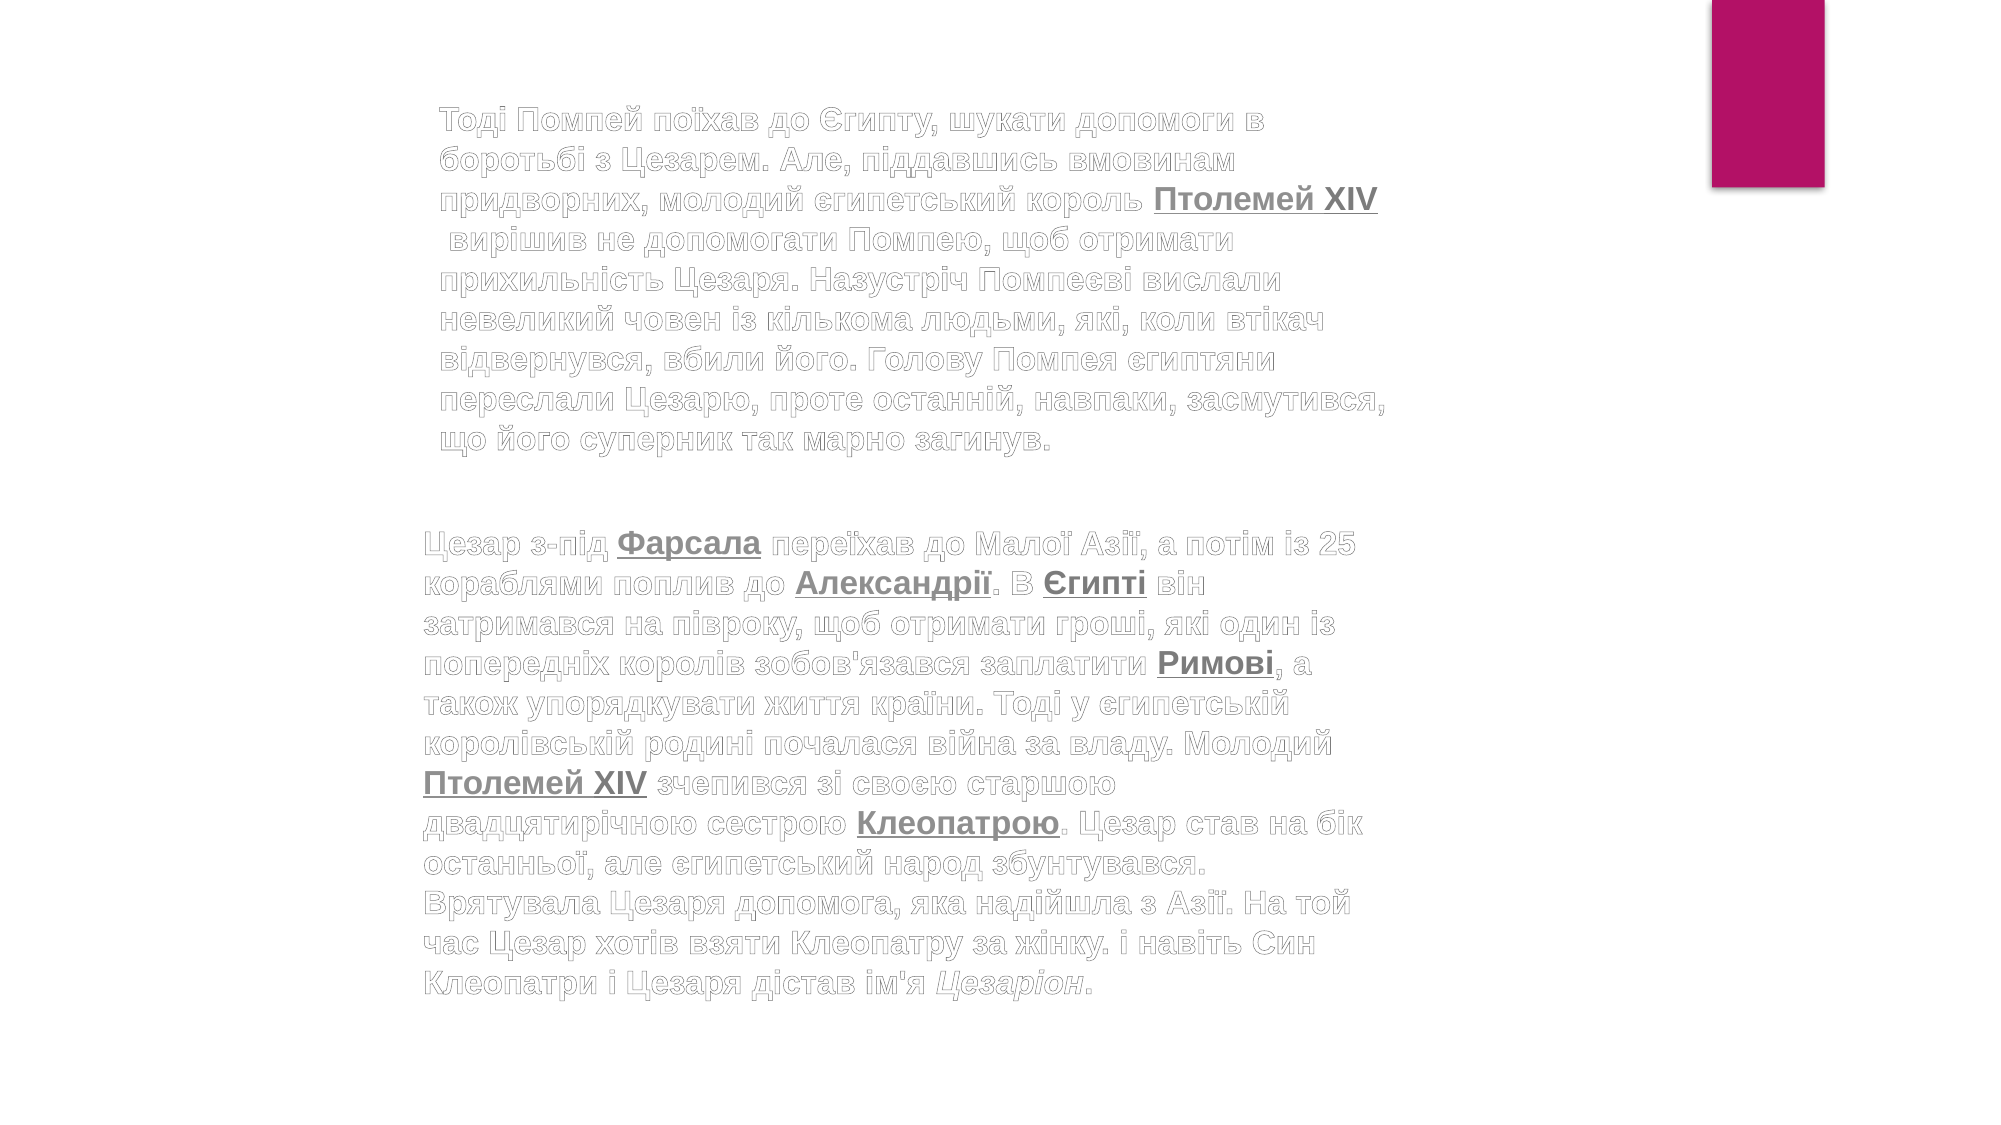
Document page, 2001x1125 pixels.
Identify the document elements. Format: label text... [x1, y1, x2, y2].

text_box Тоді Помпей поїхав до Єгипту, шукати допомоги в боротьбі з Цезарем. Але, піддавшись вмовинам придворних, молодий єгипетський король Птолемей XIV вирішив не допомогати Помпею, щоб отримати прихильність Цезаря. Назустріч Помпеєві вислали невеликий човен із кількома людьми, які, коли втікач відвернувся, вбили його. Голову Помпея єгиптяни переслали Цезарю, проте останній, навпаки, засмутився, що його суперник так марно загинув. [424, 90, 1425, 464]
text_box Цезар з-під Фарсала переїхав до Малої Азії, а потім із 25 кораблями поплив до Александрії. В Єгипті він затримався на півроку, щоб отримати гроші, які один із попередніх королів зобов'язався заплатити Римові, а також упорядкувати життя країни. Тоді у єгипетській королівській родині почалася війна за владу. Молодий Птолемей XIV зчепився зі своєю старшою двадцятирічною сестрою Клеопатрою. Цезар став на бік останньої, але єгипетський народ збунтувався. Врятувала Цезаря допомога, яка надійшла з Азії. На той час Цезар хотів взяти Клеопатру за жінку. і навіть Син Клеопатри і Цезаря дістав ім'я Цезаріон. [408, 514, 1409, 1008]
